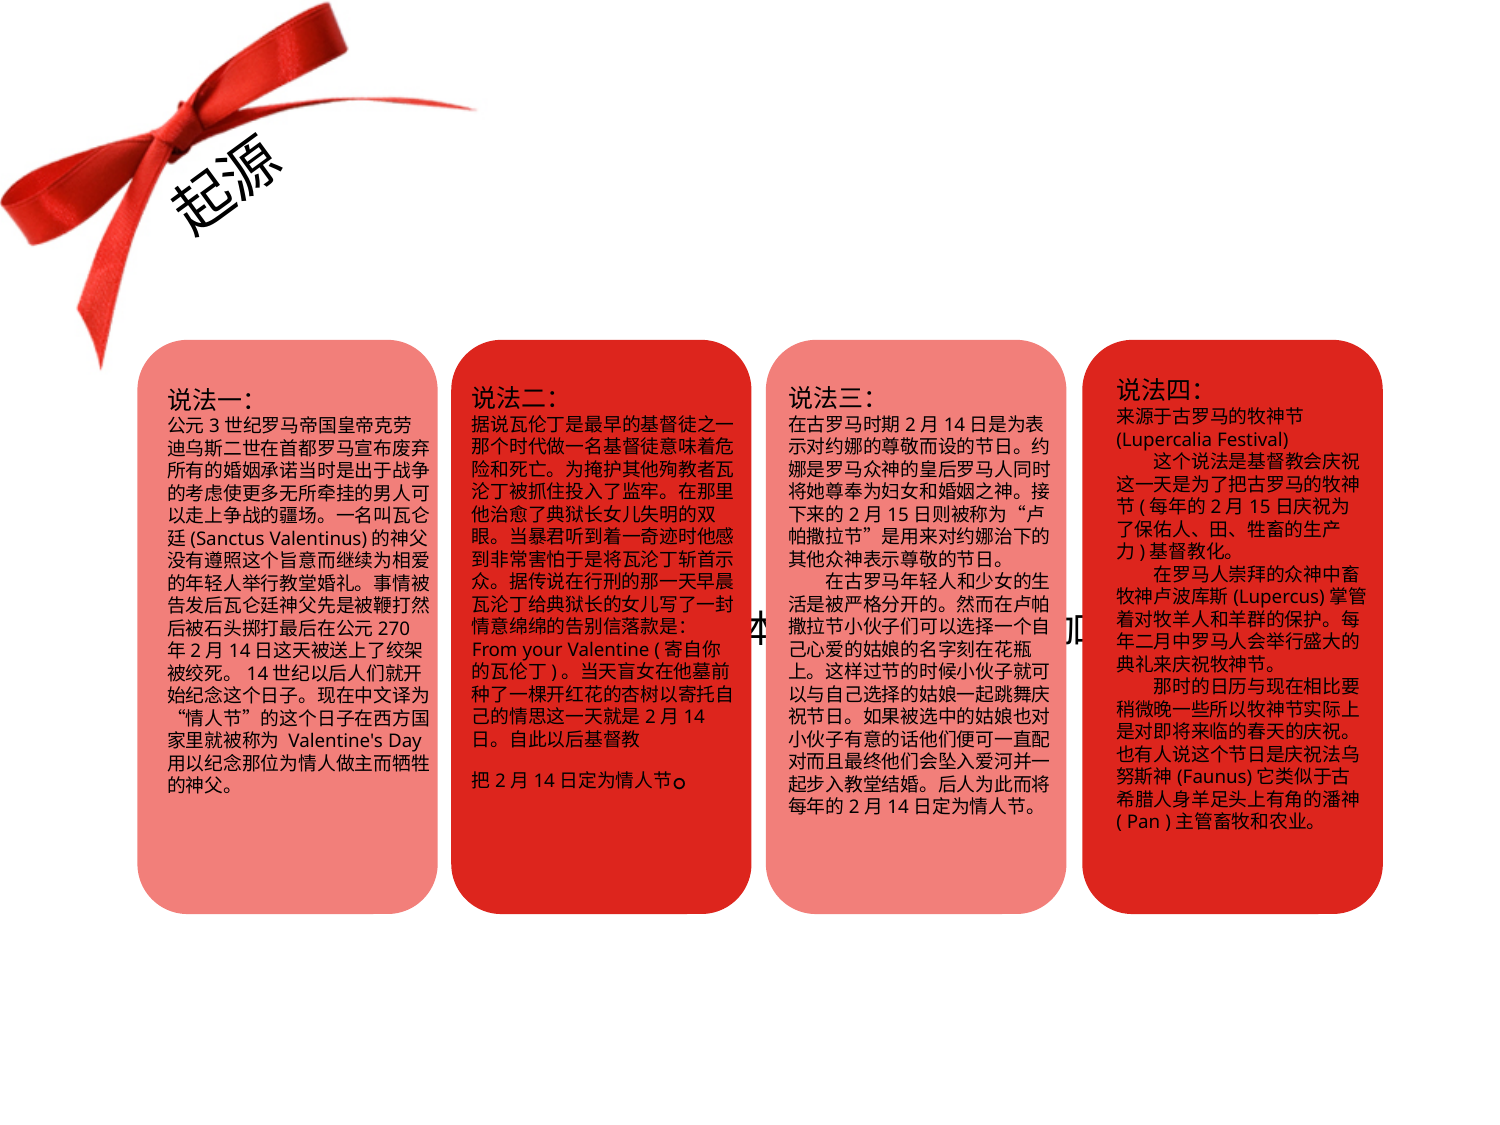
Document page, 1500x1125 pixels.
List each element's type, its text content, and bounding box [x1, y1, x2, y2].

text_box [135, 337, 440, 917]
text_box [763, 337, 1069, 917]
text_box 说法三： 在古罗马时期2月14日是为表示对约娜的尊敬而设的节日。约娜是罗马众神的皇后罗马人同时将她尊奉为妇女和婚姻之神。接下来的2月15日则被称为“卢帕撒拉节”是用来对约娜治下的其他众神表示尊敬的节日。 在古罗马年轻人和少女的生活是被严格分开的。然而在卢帕撒拉节小伙子们可以选择一个自己心爱的姑娘的名字刻在花瓶上。这样过节的时候小伙子就可以与自己选择的姑娘一起跳舞庆祝节日。如果被选中的姑娘也对小伙子有意的话他们便可一直配对而且最终他们会坠入爱河并一起步入教堂结婚。后人为此而将每年的2月14日定为情人节。 [773, 374, 1067, 848]
text_box 说法四： 来源于古罗马的牧神节(Lupercalia Festival) 这个说法是基督教会庆祝这一天是为了把古罗马的牧神节(每年的2月15日庆祝为了保佑人、田、牲畜的生产力)基督教化。 在罗马人崇拜的众神中畜牧神卢波库斯(Lupercus)掌管着对牧羊人和羊群的保护。每年二月中罗马人会举行盛大的典礼来庆祝牧神节。 那时的日历与现在相比要稍微晚一些所以牧神节实际上是对即将来临的春天的庆祝。也有人说这个节日是庆祝法乌努斯神(Faunus)它类似于古希腊人身羊足头上有角的潘神( Pan )主管畜牧和农业。 [1101, 367, 1383, 863]
picture [0, 0, 1500, 1125]
text_box [449, 337, 754, 917]
text_box 说法二： 据说瓦伦丁是最早的基督徒之一那个时代做一名基督徒意味着危险和死亡。为掩护其他殉教者瓦沦丁被抓住投入了监牢。在那里他治愈了典狱长女儿失明的双眼。当暴君听到着一奇迹时他感到非常害怕于是将瓦沦丁斩首示众。据传说在行刑的那一天早晨瓦沦丁给典狱长的女儿写了一封情意绵绵的告别信落款是：From your Valentine (寄自你的瓦伦丁)。当天盲女在他墓前种了一棵开红花的杏树以寄托自己的情思这一天就是2月14日。自此以后基督教 把2月14日定为情人节。 [457, 374, 750, 803]
text_box [1080, 337, 1385, 917]
text_box 起源 [141, 105, 310, 261]
text_box 说法一： 公元3世纪罗马帝国皇帝克劳迪乌斯二世在首都罗马宣布废弃所有的婚姻承诺当时是出于战争的考虑使更多无所牵挂的男人可以走上争战的疆场。一名叫瓦仑廷(Sanctus Valentinus)的神父没有遵照这个旨意而继续为相爱的年轻人举行教堂婚礼。事情被告发后瓦仑廷神父先是被鞭打然后被石头掷打最后在公元270年2月14日这天被送上了绞架被绞死。14世纪以后人们就开始纪念这个日子。现在中文译为“情人节”的这个日子在西方国家里就被称为 Valentine's Day 用以纪念那位为情人做主而牺牲的神父。 [152, 376, 446, 804]
text_box 点击添加文本 [754, 597, 763, 658]
text_box 点击添加文本 [1069, 597, 1080, 658]
